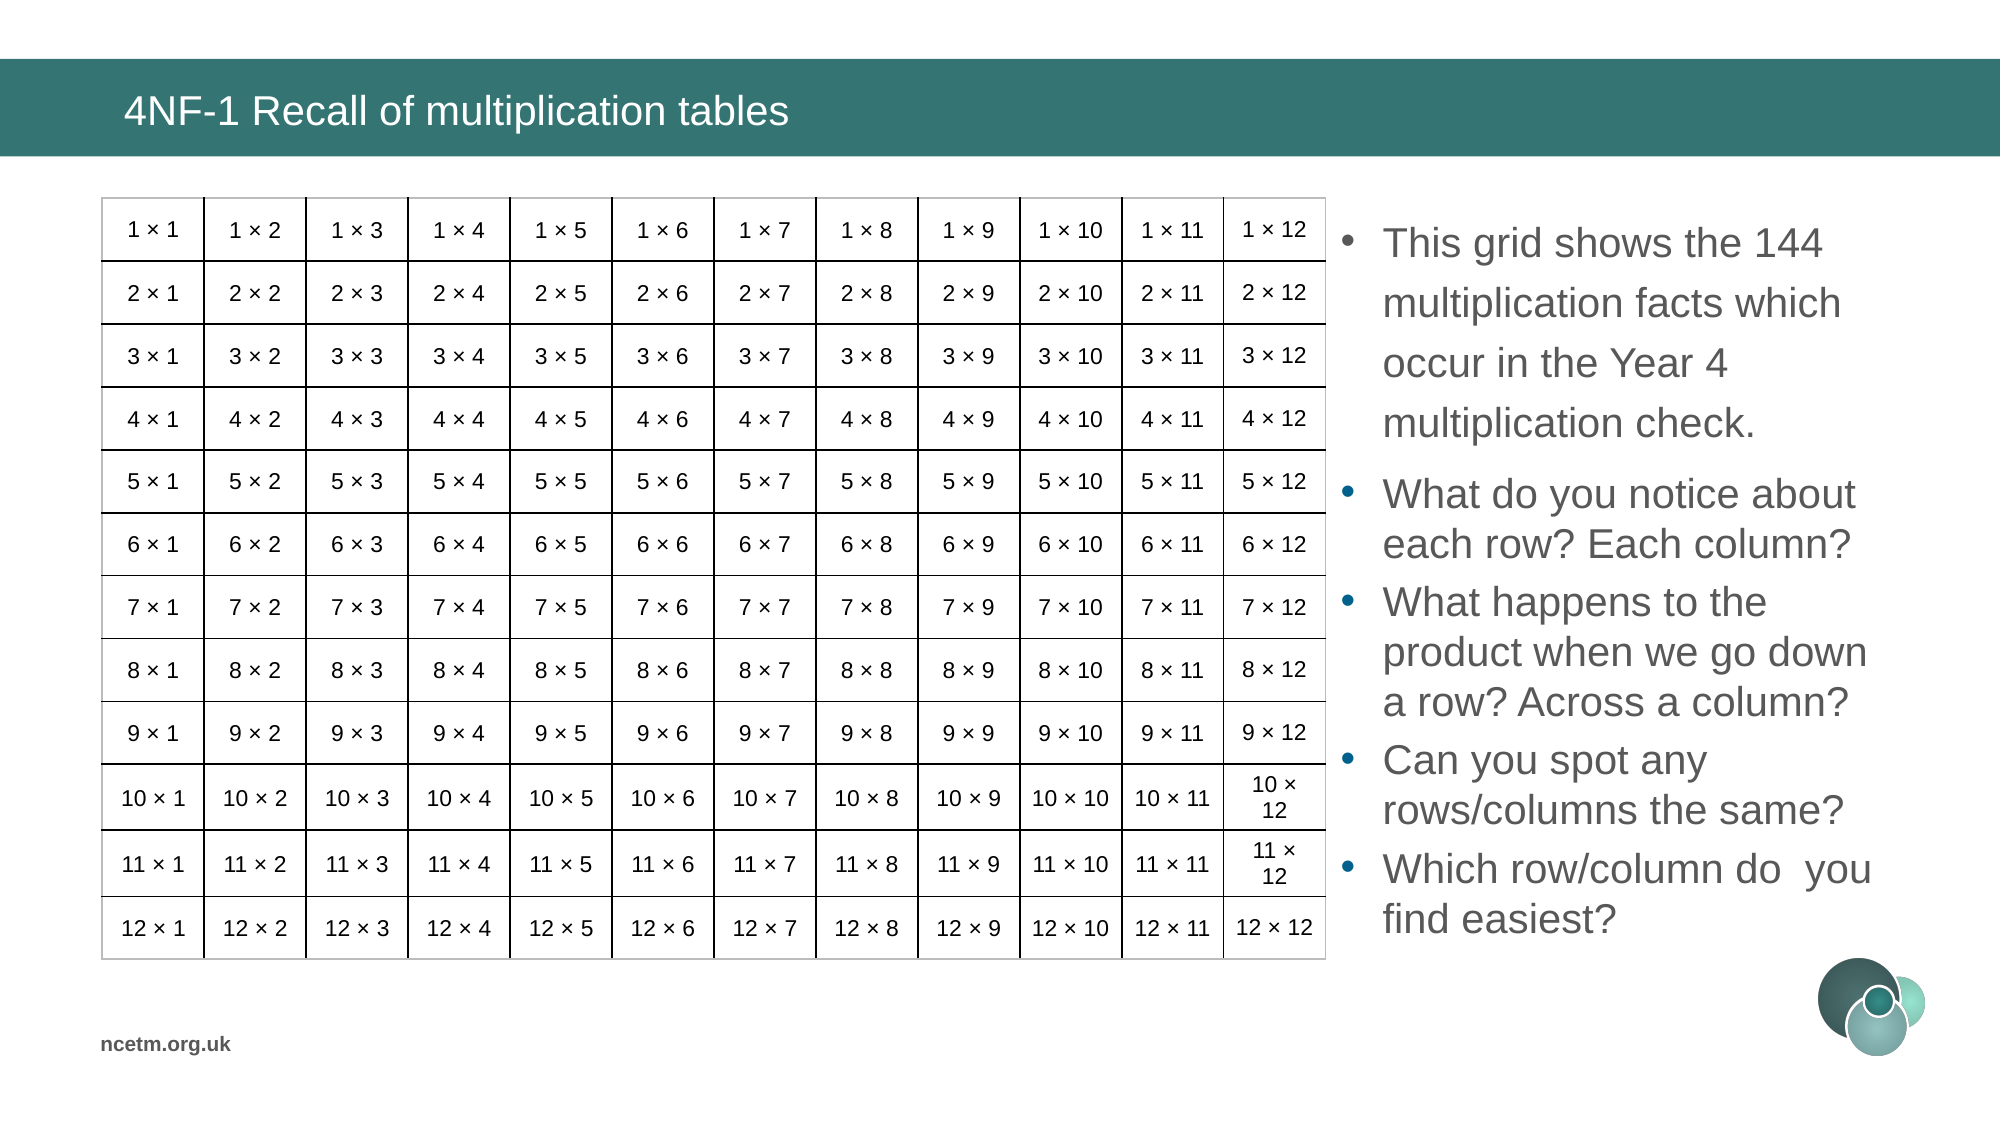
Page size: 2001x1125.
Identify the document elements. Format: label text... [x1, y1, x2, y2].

table_cell 6 × 12 [1224, 514, 1325, 575]
table_cell 3 × 7 [715, 325, 815, 386]
table_cell 9 × 6 [613, 702, 713, 763]
table_cell 10 × 2 [205, 765, 305, 829]
table_cell 6 × 8 [817, 514, 917, 575]
table_cell 10 × 1 [103, 765, 203, 829]
table_cell 9 × 11 [1123, 702, 1223, 763]
table_cell 3 × 2 [205, 325, 305, 386]
table_cell 8 × 8 [817, 639, 917, 701]
table_cell 6 × 11 [1123, 514, 1223, 575]
table_cell 3 × 3 [307, 325, 407, 386]
table_cell 8 × 3 [307, 639, 407, 701]
table_cell 11 × 1 [103, 831, 203, 896]
table_cell 10 × 11 [1123, 765, 1223, 829]
table_cell 4 × 4 [409, 388, 509, 449]
table_cell 10 × 10 [1021, 765, 1121, 829]
table_cell 4 × 5 [511, 388, 611, 449]
table_cell 7 × 7 [715, 576, 815, 638]
table_header 1 × 12 [1224, 199, 1325, 260]
table_cell 2 × 12 [1224, 262, 1325, 323]
table_cell 8 × 6 [613, 639, 713, 701]
table_cell 4 × 3 [307, 388, 407, 449]
table_cell 10 × 7 [715, 765, 815, 829]
table_cell 4 × 6 [613, 388, 713, 449]
table_cell 6 × 9 [919, 514, 1019, 575]
title 4NF-1 Recall of multiplication tables [97, 76, 1945, 147]
table_cell 6 × 2 [205, 514, 305, 575]
table_cell 9 × 10 [1021, 702, 1121, 763]
table_cell 10 × 8 [817, 765, 917, 829]
table_cell 11 × 6 [613, 831, 713, 896]
table_header 1 × 10 [1021, 199, 1121, 260]
table_cell 10 × 3 [307, 765, 407, 829]
table_cell 10 × 6 [613, 765, 713, 829]
table_cell 3 × 12 [1224, 325, 1325, 386]
table_cell 6 × 6 [613, 514, 713, 575]
table_cell 7 × 4 [409, 576, 509, 638]
table_cell 8 × 12 [1224, 639, 1325, 701]
table_cell 4 × 8 [817, 388, 917, 449]
table_cell 5 × 10 [1021, 451, 1121, 512]
table_header 1 × 4 [409, 199, 509, 260]
text_box This grid shows the 144 multiplication facts which occur in the Year 4 multiplication check. What do you notice about each row? Each column? What happens to the product when we go down a row? Across a column? Can you spot any rows/columns the same? Which row/column do you find easiest? [1325, 198, 1900, 872]
table_cell 9 × 9 [919, 702, 1019, 763]
table_cell 6 × 4 [409, 514, 509, 575]
table_cell 9 × 1 [103, 702, 203, 763]
table_cell 3 × 10 [1021, 325, 1121, 386]
table_cell 5 × 4 [409, 451, 509, 512]
table_cell 9 × 7 [715, 702, 815, 763]
table_cell 3 × 9 [919, 325, 1019, 386]
table_cell 8 × 10 [1021, 639, 1121, 701]
table_cell 9 × 8 [817, 702, 917, 763]
table_header 1 × 7 [715, 199, 815, 260]
table_cell 9 × 2 [205, 702, 305, 763]
table_header 1 × 1 [103, 199, 203, 260]
table_cell 12 × 3 [307, 897, 407, 958]
table_header 1 × 11 [1123, 199, 1223, 260]
picture [1818, 958, 1925, 1056]
table_cell 5 × 2 [205, 451, 305, 512]
table_cell 2 × 6 [613, 262, 713, 323]
table_cell 11 × 3 [307, 831, 407, 896]
table_cell 7 × 12 [1224, 576, 1325, 638]
table_cell 2 × 2 [205, 262, 305, 323]
table_cell 3 × 5 [511, 325, 611, 386]
table_cell 12 × 5 [511, 897, 611, 958]
table_cell 10 × 9 [919, 765, 1019, 829]
table_cell 5 × 6 [613, 451, 713, 512]
table_cell 10 × 12 [1224, 765, 1325, 829]
table_cell 9 × 3 [307, 702, 407, 763]
table_cell 6 × 3 [307, 514, 407, 575]
table_cell 11 × 12 [1224, 831, 1325, 896]
table_cell 4 × 1 [103, 388, 203, 449]
table_header 1 × 3 [307, 199, 407, 260]
table_header 1 × 9 [919, 199, 1019, 260]
table_cell 11 × 10 [1021, 831, 1121, 896]
table_cell 12 × 2 [205, 897, 305, 958]
table_cell 12 × 9 [919, 897, 1019, 958]
table_cell 2 × 10 [1021, 262, 1121, 323]
table_cell 6 × 1 [103, 514, 203, 575]
table_cell 5 × 7 [715, 451, 815, 512]
table_cell 9 × 5 [511, 702, 611, 763]
table_cell 3 × 6 [613, 325, 713, 386]
table_cell 11 × 4 [409, 831, 509, 896]
table_cell 7 × 8 [817, 576, 917, 638]
table_cell 4 × 12 [1224, 388, 1325, 449]
table_header 1 × 6 [613, 199, 713, 260]
table_cell 11 × 2 [205, 831, 305, 896]
table_cell 2 × 7 [715, 262, 815, 323]
table_cell 2 × 9 [919, 262, 1019, 323]
table_cell 11 × 9 [919, 831, 1019, 896]
table_cell 5 × 11 [1123, 451, 1223, 512]
table_cell 5 × 3 [307, 451, 407, 512]
table_cell 5 × 1 [103, 451, 203, 512]
table_cell 2 × 3 [307, 262, 407, 323]
table_cell 3 × 4 [409, 325, 509, 386]
table_cell 10 × 4 [409, 765, 509, 829]
table_cell 2 × 11 [1123, 262, 1223, 323]
table_cell 8 × 5 [511, 639, 611, 701]
table_header 1 × 8 [817, 199, 917, 260]
table_cell 7 × 5 [511, 576, 611, 638]
table_cell 9 × 4 [409, 702, 509, 763]
table_cell 5 × 5 [511, 451, 611, 512]
table_cell 4 × 7 [715, 388, 815, 449]
table_cell 12 × 6 [613, 897, 713, 958]
table_cell 2 × 8 [817, 262, 917, 323]
table_cell 8 × 4 [409, 639, 509, 701]
table_cell 6 × 5 [511, 514, 611, 575]
table_cell 7 × 2 [205, 576, 305, 638]
table_cell 7 × 1 [103, 576, 203, 638]
table_cell 12 × 7 [715, 897, 815, 958]
table_cell 7 × 6 [613, 576, 713, 638]
table_cell 7 × 9 [919, 576, 1019, 638]
table_cell 5 × 9 [919, 451, 1019, 512]
table_cell 7 × 10 [1021, 576, 1121, 638]
table_header 1 × 5 [511, 199, 611, 260]
table_cell 4 × 10 [1021, 388, 1121, 449]
table_cell 12 × 4 [409, 897, 509, 958]
table_cell 7 × 3 [307, 576, 407, 638]
table_cell 8 × 7 [715, 639, 815, 701]
table_cell 6 × 10 [1021, 514, 1121, 575]
table_cell 3 × 1 [103, 325, 203, 386]
table_header 1 × 2 [205, 199, 305, 260]
table_cell 10 × 5 [511, 765, 611, 829]
table_cell 8 × 2 [205, 639, 305, 701]
table_cell 11 × 7 [715, 831, 815, 896]
table_cell 4 × 2 [205, 388, 305, 449]
table_cell 12 × 12 [1224, 897, 1325, 958]
table_cell 8 × 9 [919, 639, 1019, 701]
table_cell 12 × 10 [1021, 897, 1121, 958]
table_cell 9 × 12 [1224, 702, 1325, 763]
table_cell 11 × 5 [511, 831, 611, 896]
table_cell 2 × 5 [511, 262, 611, 323]
table_cell 8 × 1 [103, 639, 203, 701]
table_cell 12 × 11 [1123, 897, 1223, 958]
table_cell 5 × 8 [817, 451, 917, 512]
table_cell 5 × 12 [1224, 451, 1325, 512]
table_cell 12 × 8 [817, 897, 917, 958]
table_cell 6 × 7 [715, 514, 815, 575]
table_cell 8 × 11 [1123, 639, 1223, 701]
table_cell 3 × 11 [1123, 325, 1223, 386]
table_cell 11 × 8 [817, 831, 917, 896]
table_cell 11 × 11 [1123, 831, 1223, 896]
table_cell 4 × 11 [1123, 388, 1223, 449]
table_cell 3 × 8 [817, 325, 917, 386]
table_cell 4 × 9 [919, 388, 1019, 449]
table_cell 2 × 4 [409, 262, 509, 323]
table_cell 7 × 11 [1123, 576, 1223, 638]
table_cell 2 × 1 [103, 262, 203, 323]
table_cell 12 × 1 [103, 897, 203, 958]
